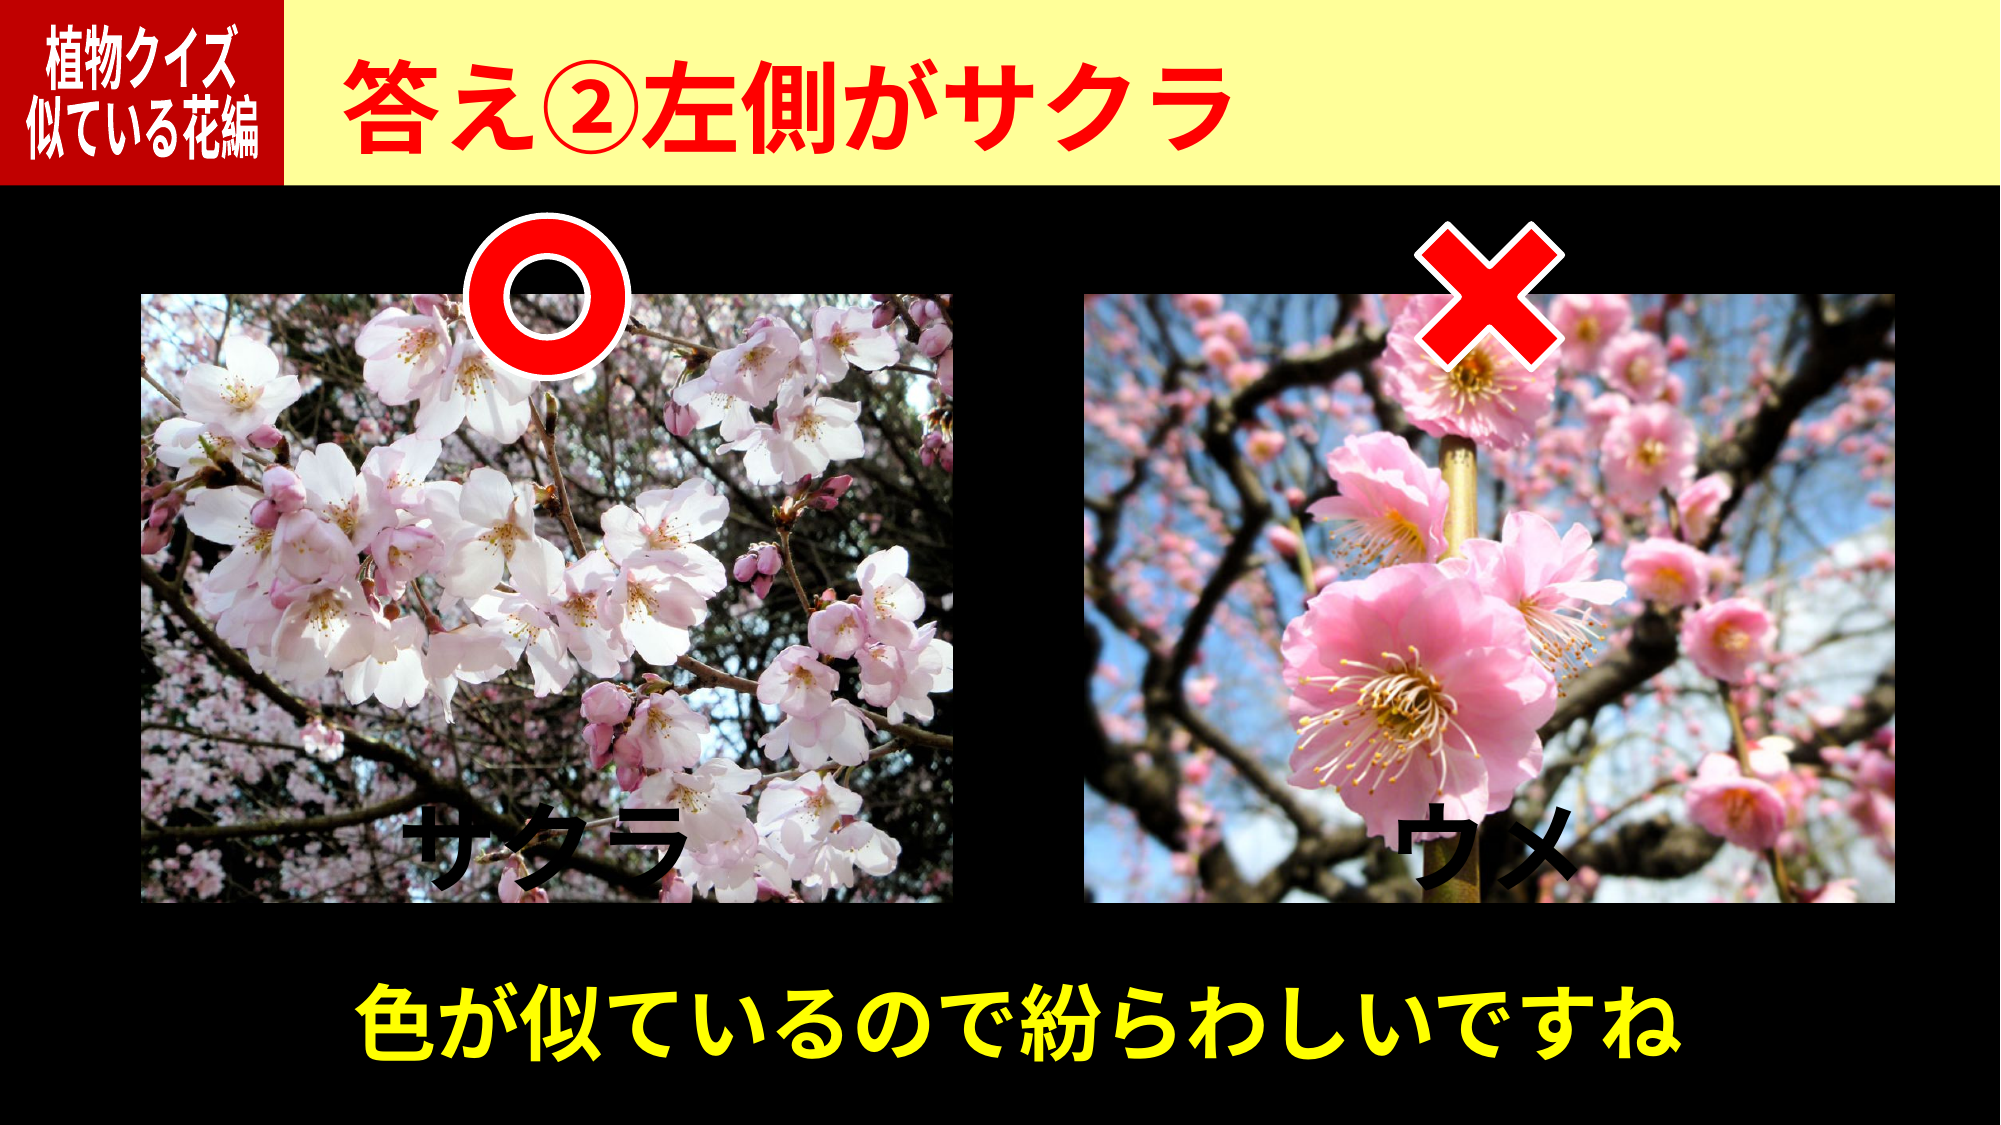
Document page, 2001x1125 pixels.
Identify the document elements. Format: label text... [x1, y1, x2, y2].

picture [1084, 294, 1896, 903]
text_box 答え②左側がサクラ [326, 38, 1256, 173]
text_box [466, 215, 629, 292]
text_box 色が似ているので紛らわしいですね [338, 964, 1698, 1079]
picture [141, 294, 953, 903]
text_box [1417, 224, 1563, 292]
